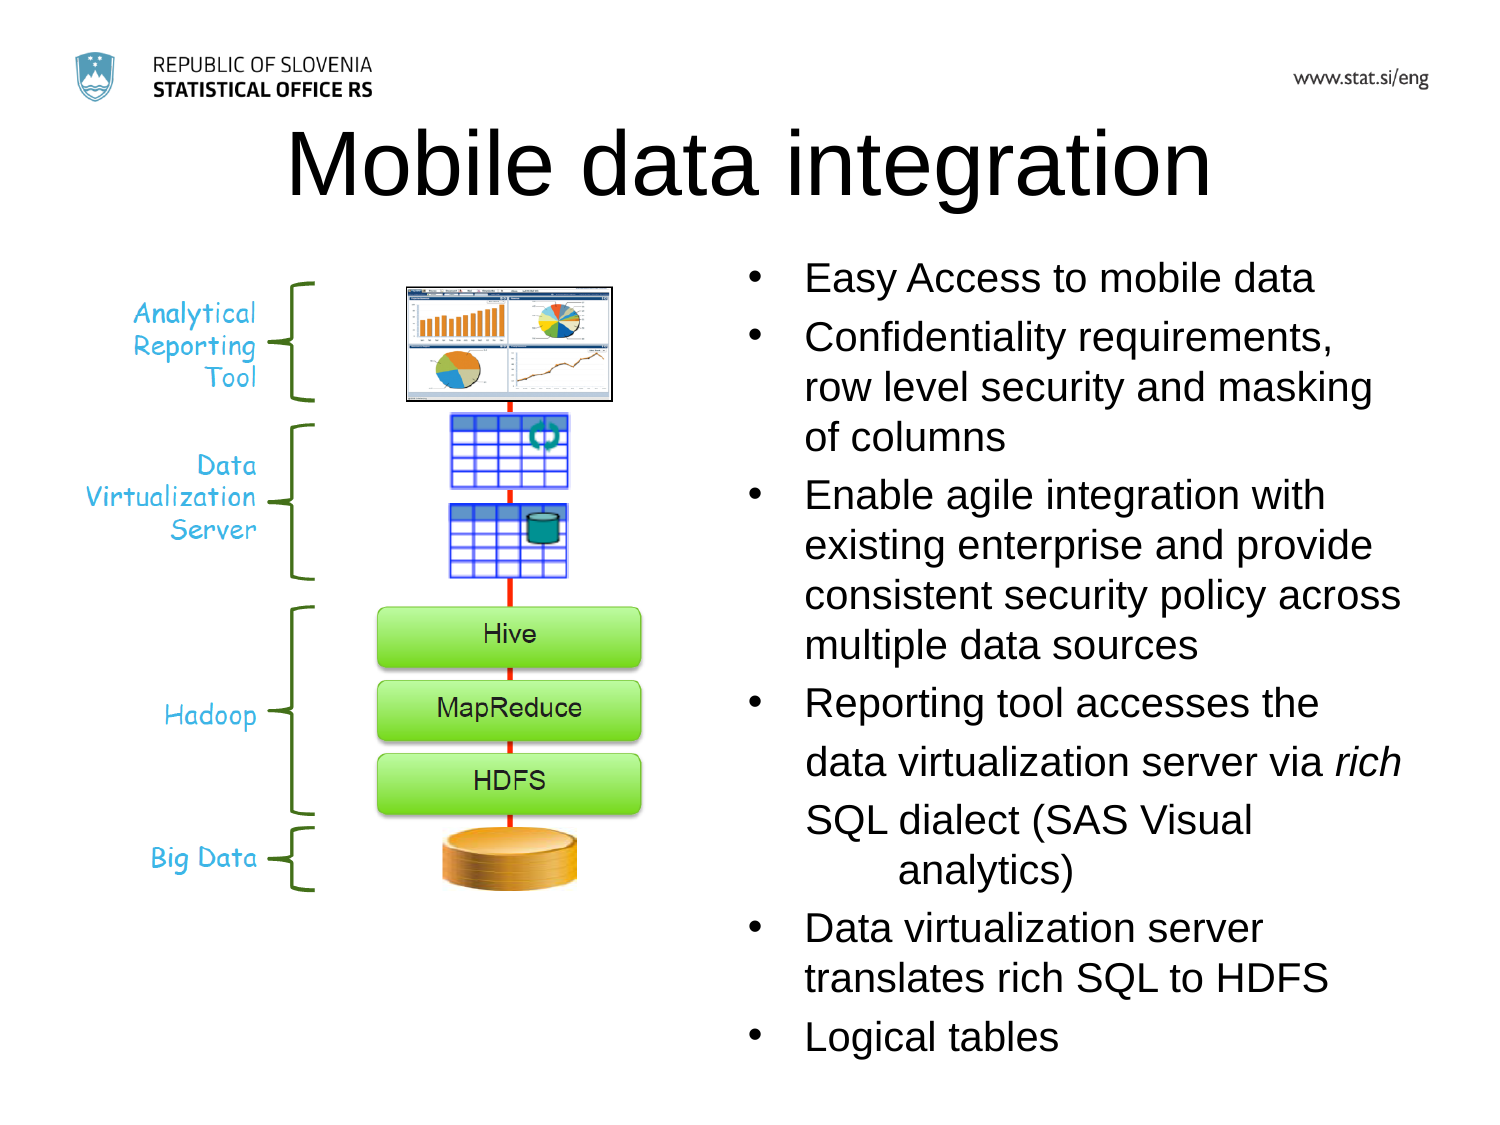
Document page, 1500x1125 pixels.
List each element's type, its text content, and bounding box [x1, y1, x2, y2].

picture [1293, 62, 1436, 92]
title Mobile data integration [75, 113, 1425, 315]
picture [75, 52, 372, 102]
list Easy Access to mobile data Confidentiality requirements, row level security and masking of columns Enable agile integration with existing enterprise and provide consistent security policy across multiple data sources Reporting tool accesses the data virtualization server via rich SQL dialect (SAS Visual analytics) Data virtualization server translates rich SQL to HDFS Logical tables [735, 243, 1418, 906]
picture [58, 243, 734, 929]
